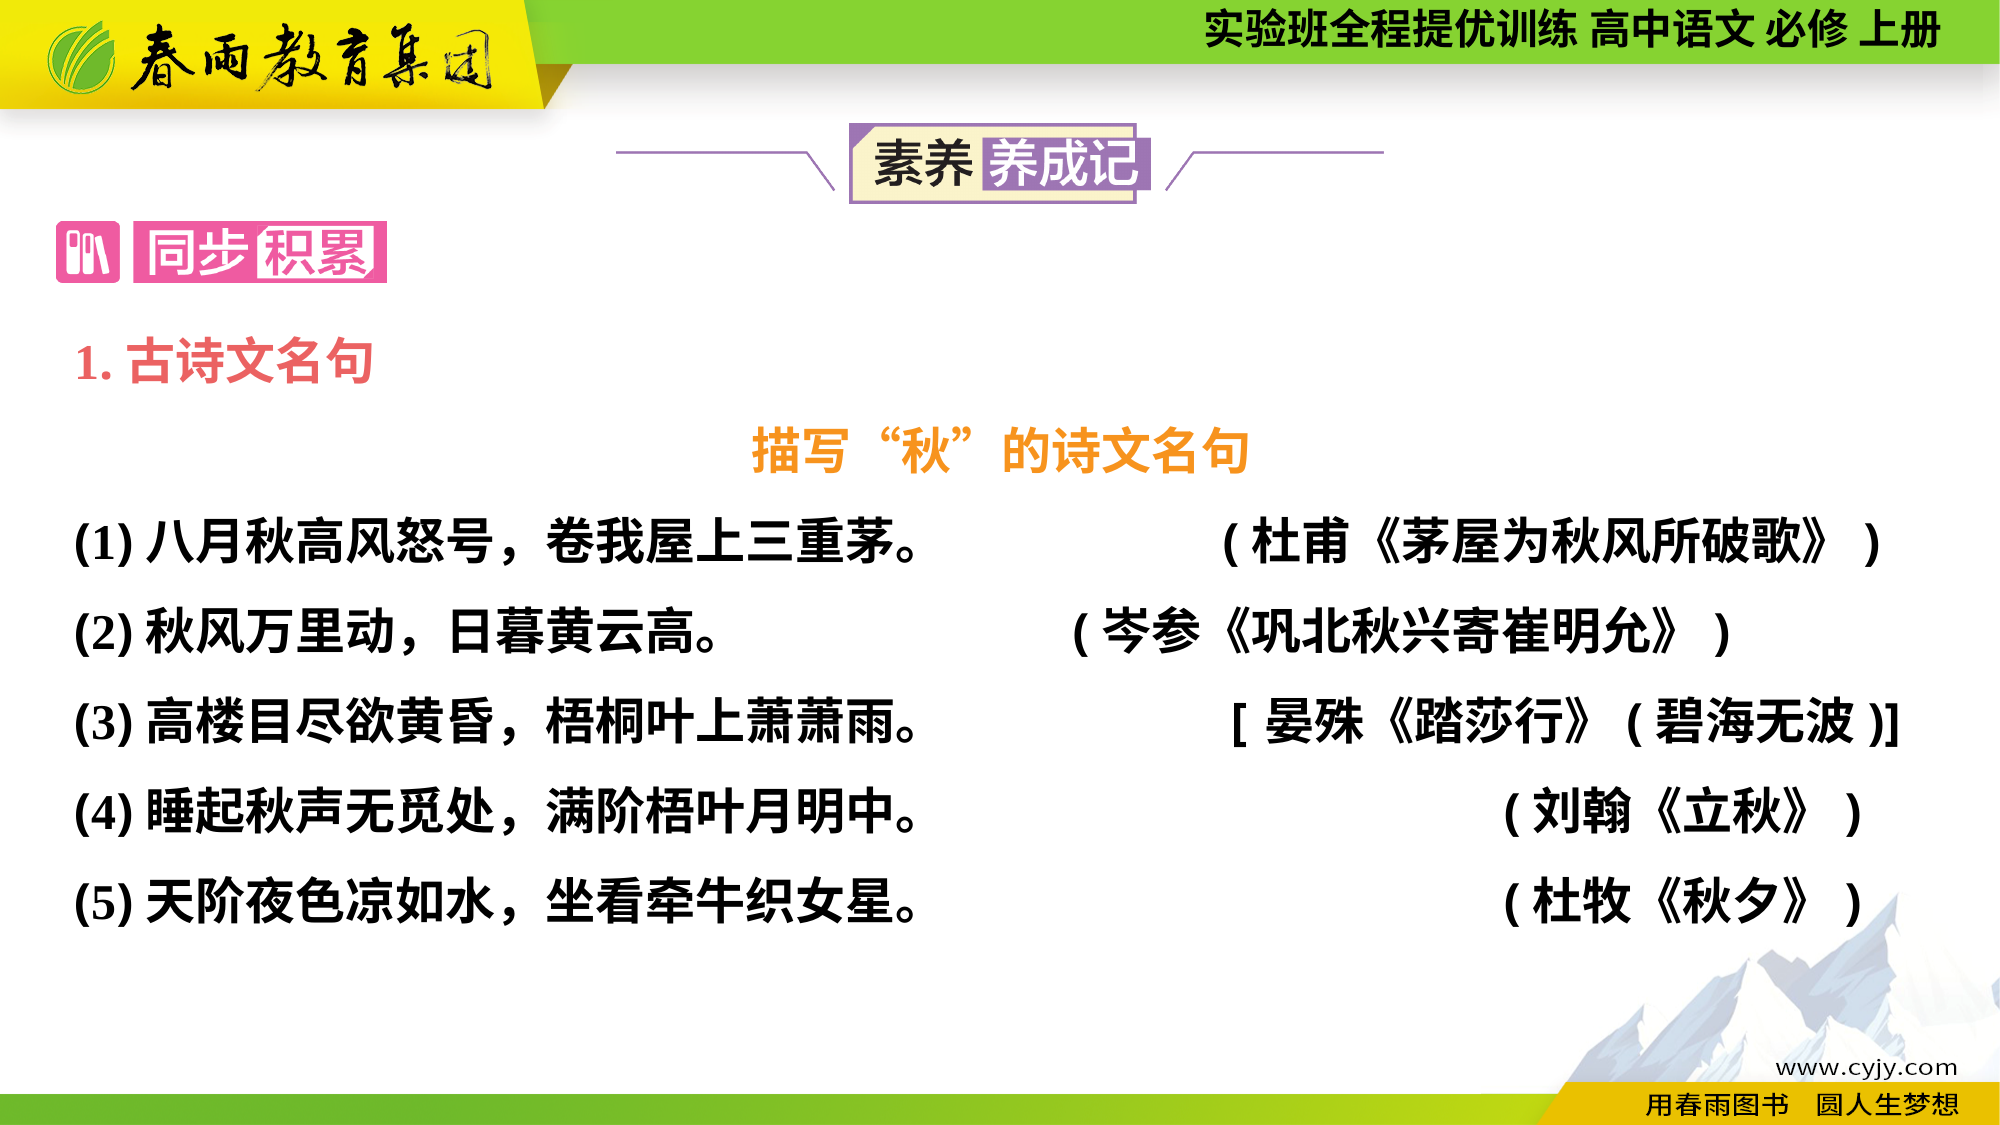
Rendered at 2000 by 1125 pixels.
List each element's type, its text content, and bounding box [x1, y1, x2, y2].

list 1.古诗文名句 描写“秋”的诗文名句 (1)八月秋高风怒号，卷我屋上三重茅。 (杜甫《茅屋为秋风所破歌》) (2)秋风万里动，日暮黄云高。 (岑参《巩北秋兴寄崔明允》) (3)高楼目尽欲黄昏，梧桐叶上萧萧雨。 [晏殊《踏莎行》(碧海无波)] (4)睡起秋声无觅处，满阶梧叶月明中。 (刘翰《立秋》) (5)天阶夜色凉如水，坐看牵牛织女星。 (杜牧《秋夕》) [59, 292, 1944, 944]
picture [0, 0, 2000, 1125]
